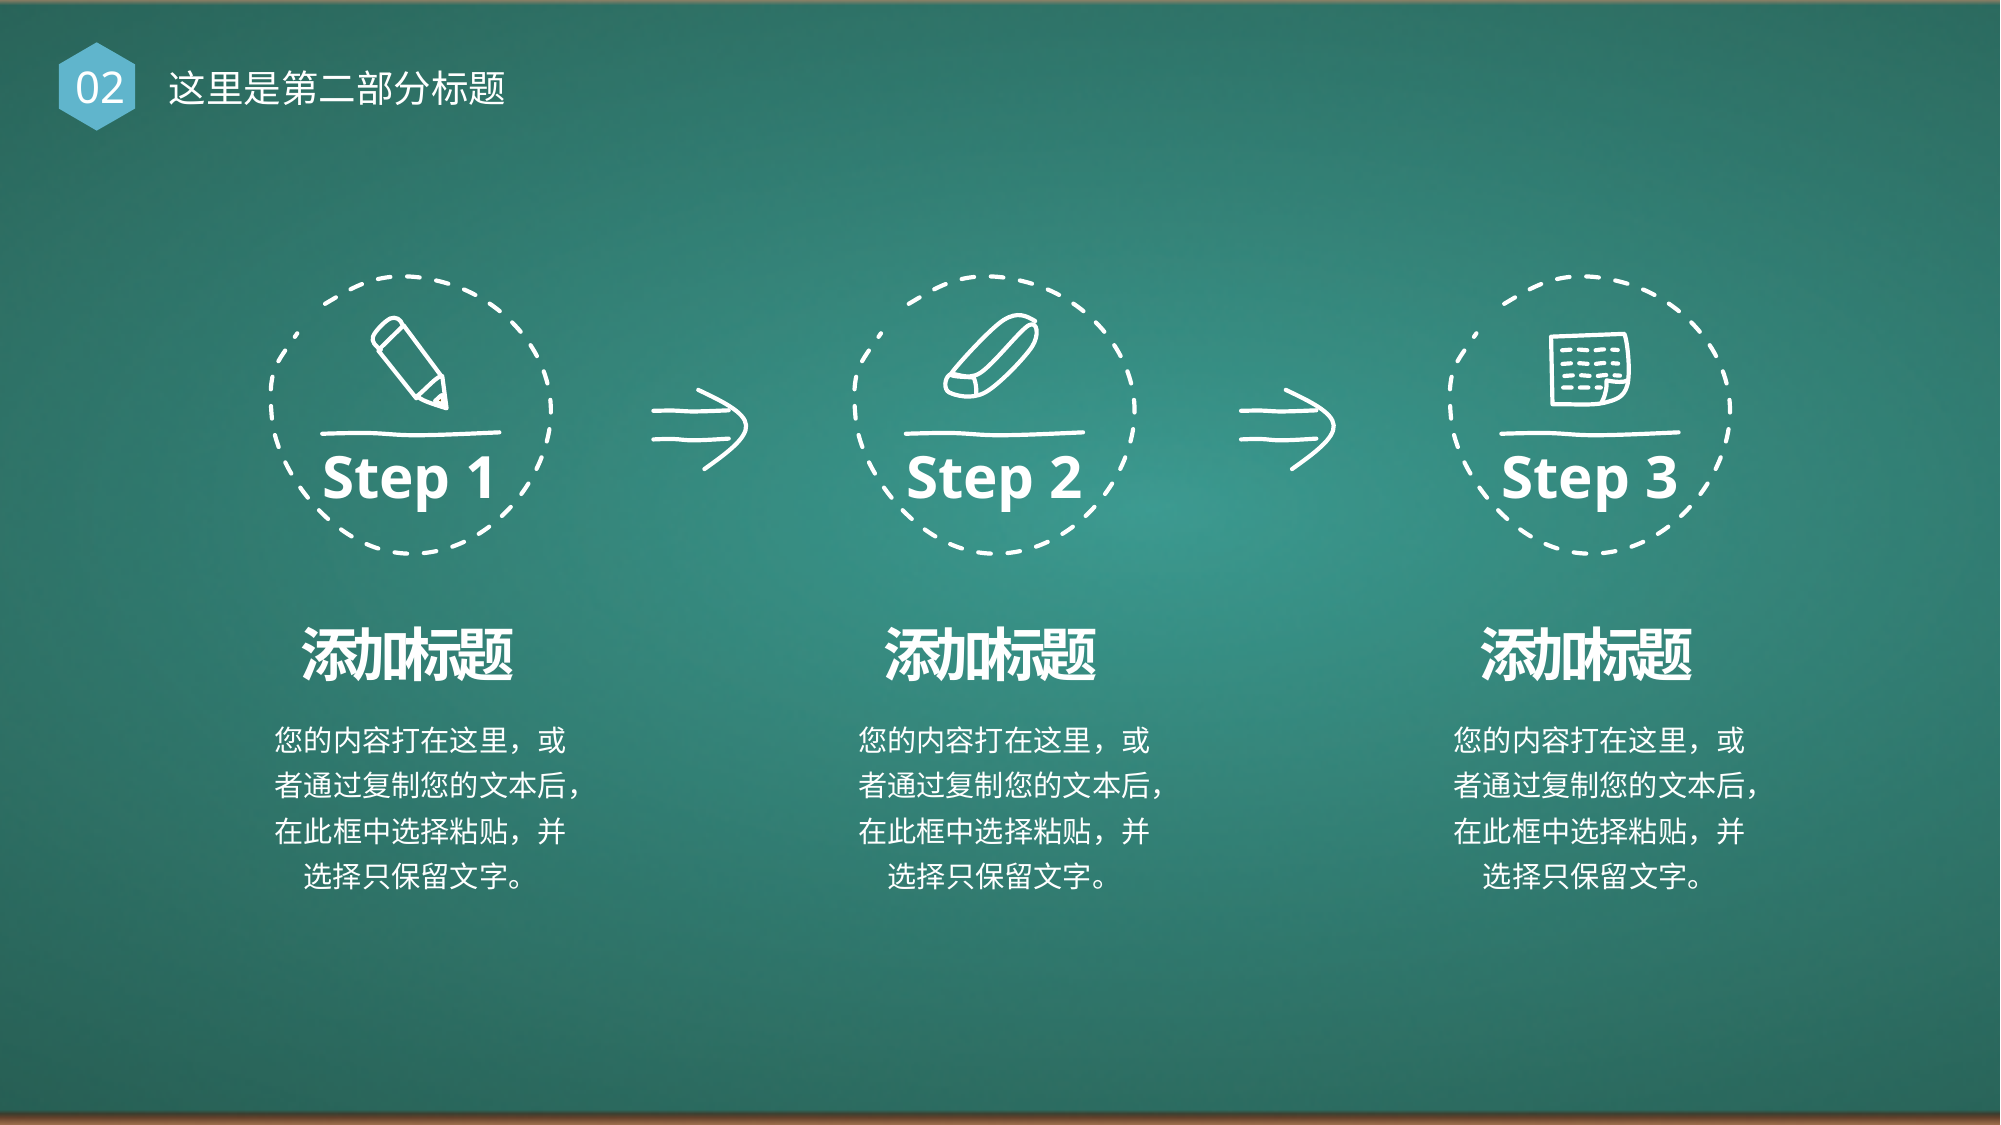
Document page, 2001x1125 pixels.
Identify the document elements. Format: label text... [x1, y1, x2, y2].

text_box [1240, 389, 1335, 470]
text_box [849, 271, 1139, 498]
text_box Step 1 [297, 432, 525, 518]
text_box 您的内容打在这里，或者通过复制您的文本后，在此框中选择粘贴，并选择只保留文字。 [252, 704, 590, 901]
text_box [1445, 271, 1734, 497]
text_box Step 3 [1476, 432, 1704, 518]
text_box 这里是第二部分标题 [148, 54, 654, 120]
text_box [902, 427, 1088, 432]
picture [0, 0, 2000, 1125]
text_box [653, 389, 747, 470]
text_box [1497, 427, 1683, 432]
text_box 添加标题 [1436, 610, 1737, 696]
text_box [1550, 333, 1630, 405]
text_box 您的内容打在这里，或者通过复制您的文本后，在此框中选择粘贴，并选择只保留文字。 [1431, 704, 1769, 901]
text_box 您的内容打在这里，或者通过复制您的文本后，在此框中选择粘贴，并选择只保留文字。 [835, 704, 1174, 901]
text_box [266, 271, 555, 497]
text_box [910, 518, 1084, 559]
text_box Step 2 [881, 432, 1108, 518]
text_box 添加标题 [257, 610, 558, 696]
text_box [1506, 518, 1679, 559]
text_box [79, 42, 114, 52]
text_box 02 [60, 52, 153, 120]
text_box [372, 317, 437, 419]
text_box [945, 314, 1037, 397]
text_box 添加标题 [841, 610, 1141, 696]
text_box [318, 427, 504, 432]
text_box [326, 518, 500, 559]
text_box [78, 120, 116, 131]
